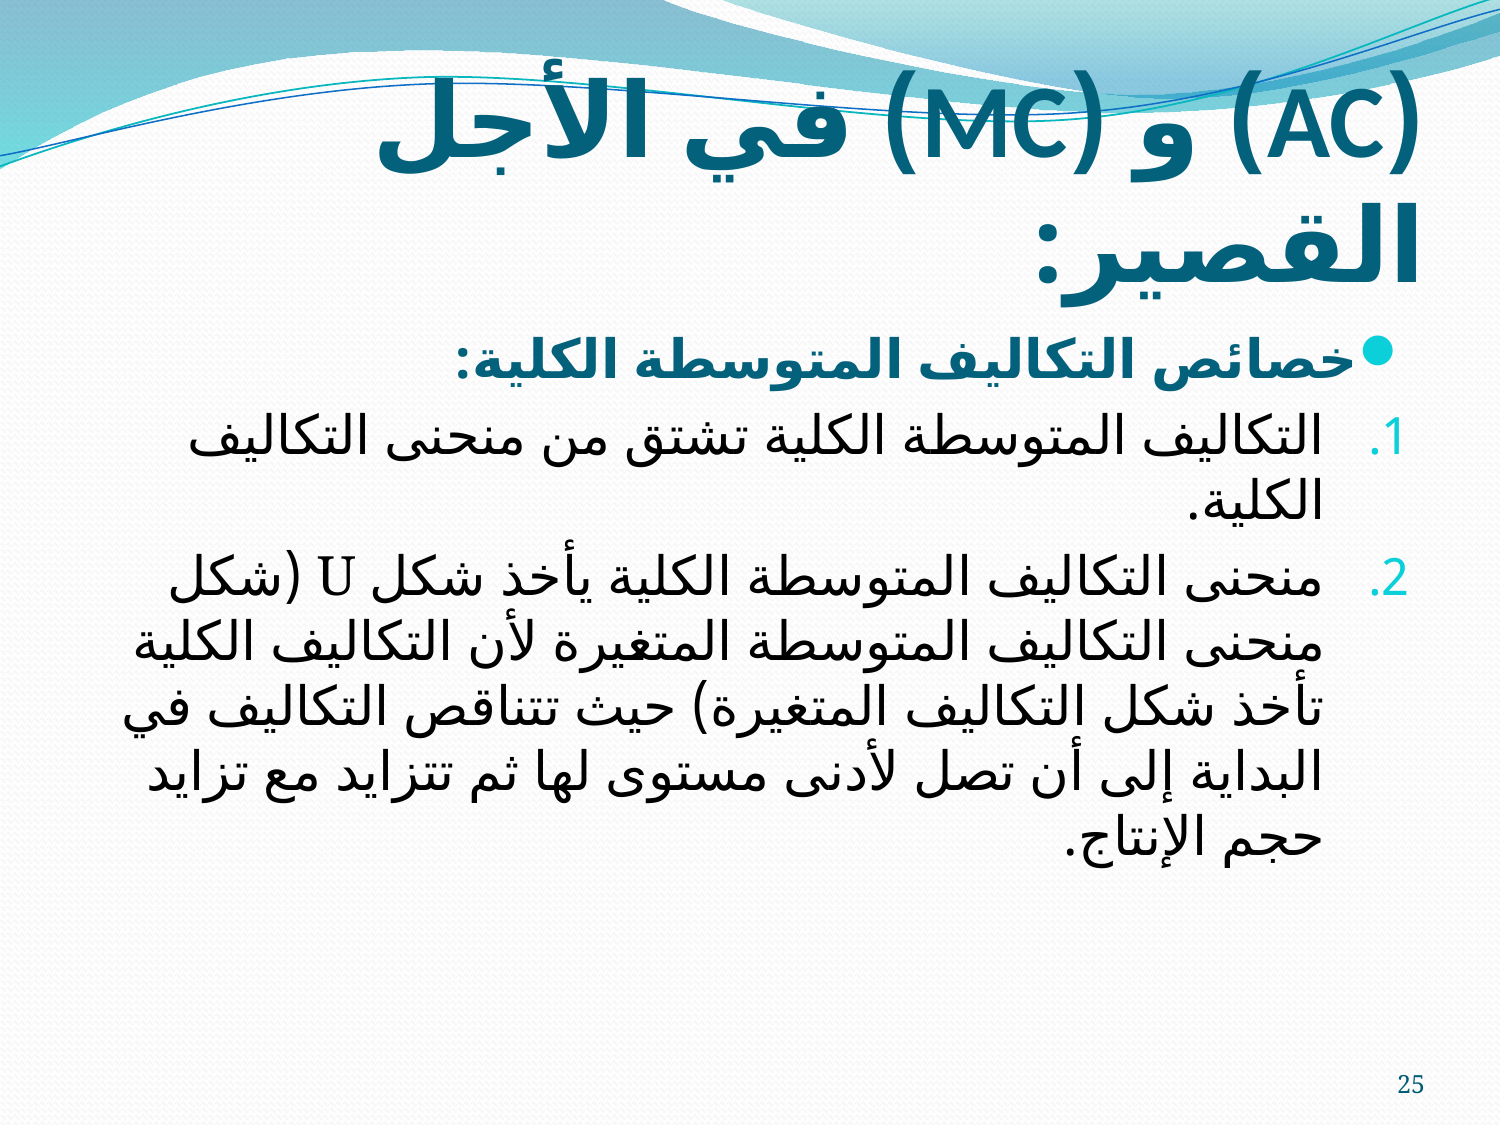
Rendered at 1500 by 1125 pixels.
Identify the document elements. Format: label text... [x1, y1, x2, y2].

slide_number 25 [1299, 1042, 1425, 1103]
title (AC) و (MC) في الأجل القصير: [75, 115, 1425, 303]
list خصائص التكاليف المتوسطة الكلية: التكاليف المتوسطة الكلية تشتق من منحنى التكاليف الكلية. منحنى التكاليف المتوسطة الكلية يأخذ شكل U (شكل منحنى التكاليف المتوسطة المتغيرة لأن التكاليف الكلية تأخذ شكل التكاليف المتغيرة) حيث تتناقص التكاليف في البداية إلى أن تصل لأدنى مستوى لها ثم تتزايد مع تزايد حجم الإنتاج. [75, 317, 1425, 1038]
